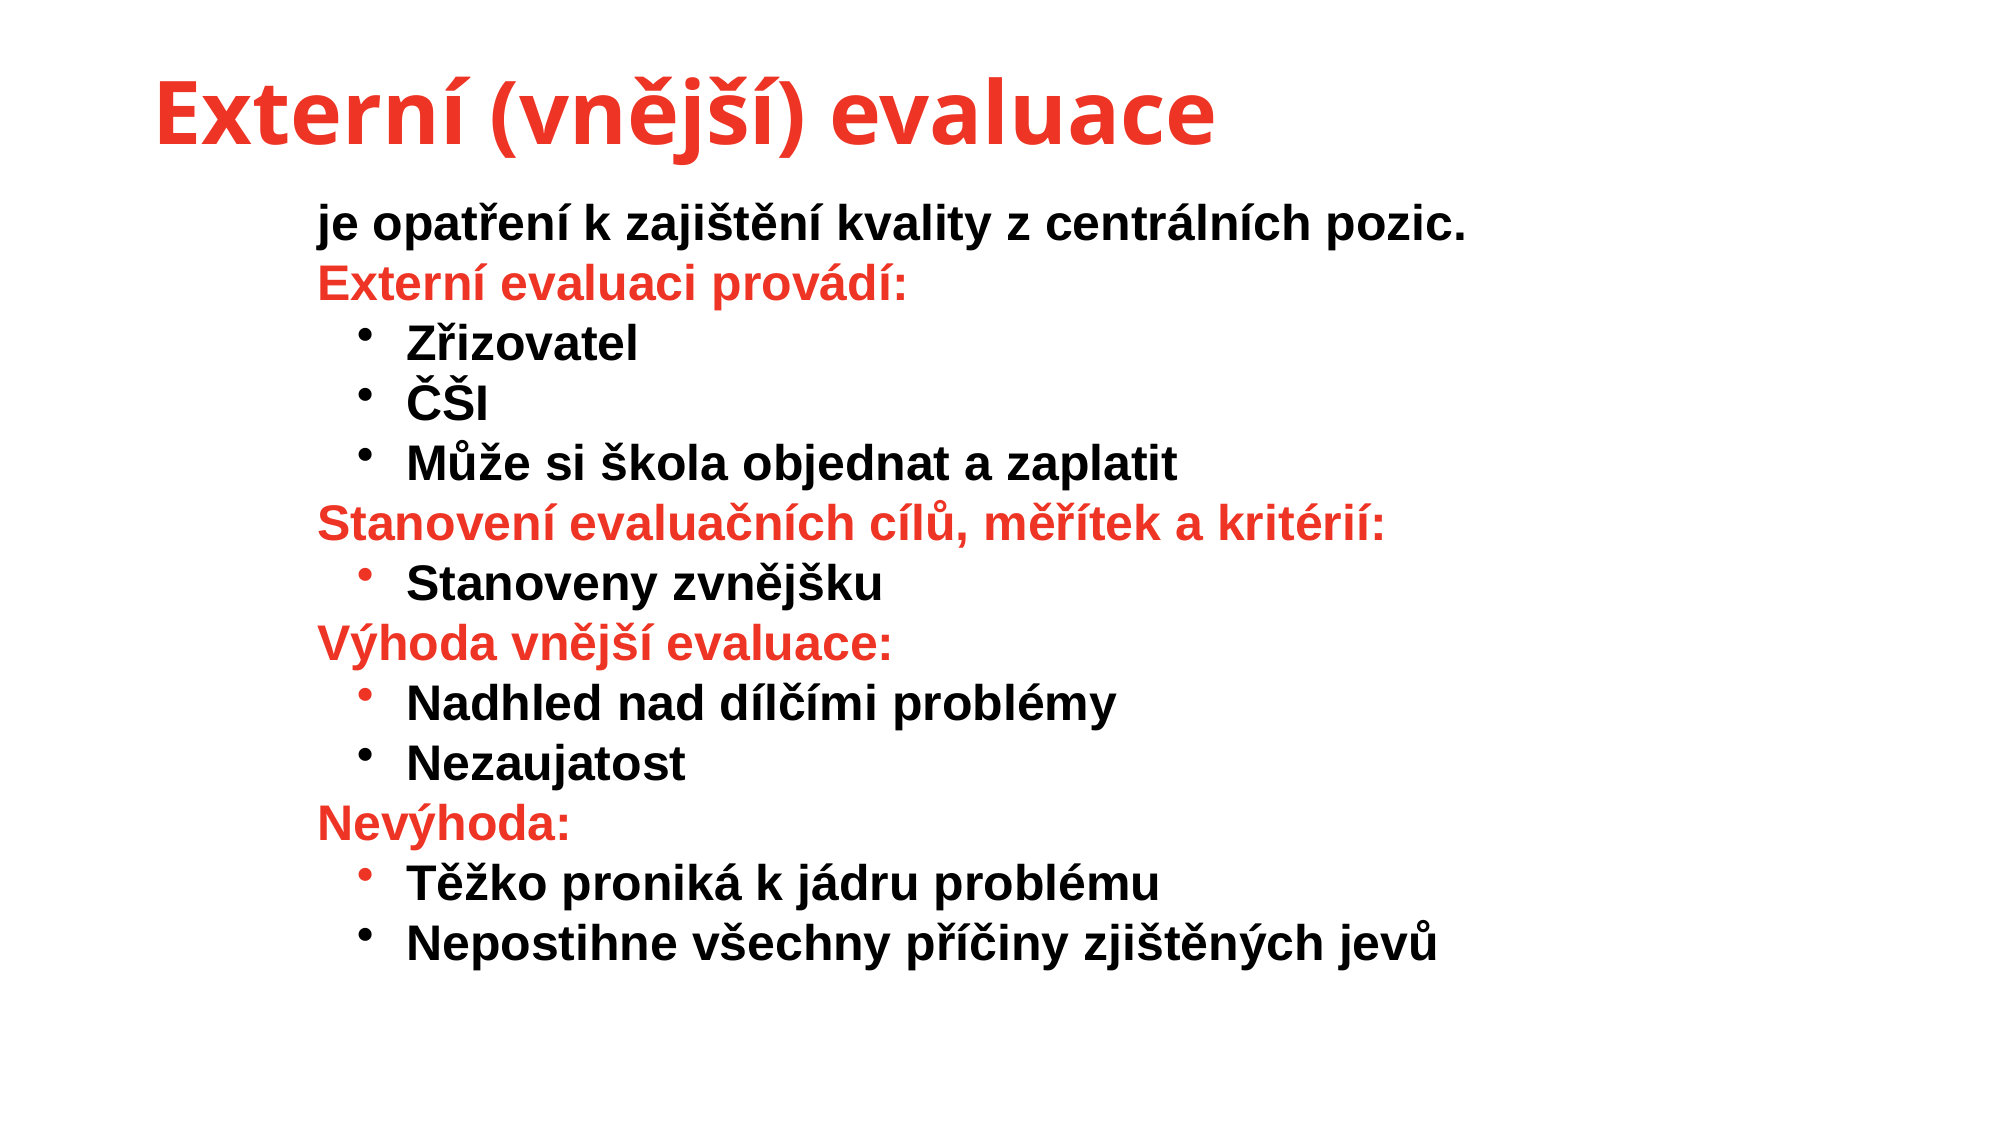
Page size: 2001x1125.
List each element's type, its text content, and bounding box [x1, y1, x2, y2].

text_box je opatření k zajištění kvality z centrálních pozic. Externí evaluaci provádí: Zřizovatel ČŠI Může si škola objednat a zaplatit Stanovení evaluačních cílů, měřítek a kritérií: Stanoveny zvnějšku Výhoda vnější evaluace: Nadhled nad dílčími problémy Nezaujatost Nevýhoda: Těžko proniká k jádru problému Nepostihne všechny příčiny zjištěných jevů [303, 123, 1750, 978]
title Externí (vnější) evaluace [137, 59, 1863, 278]
